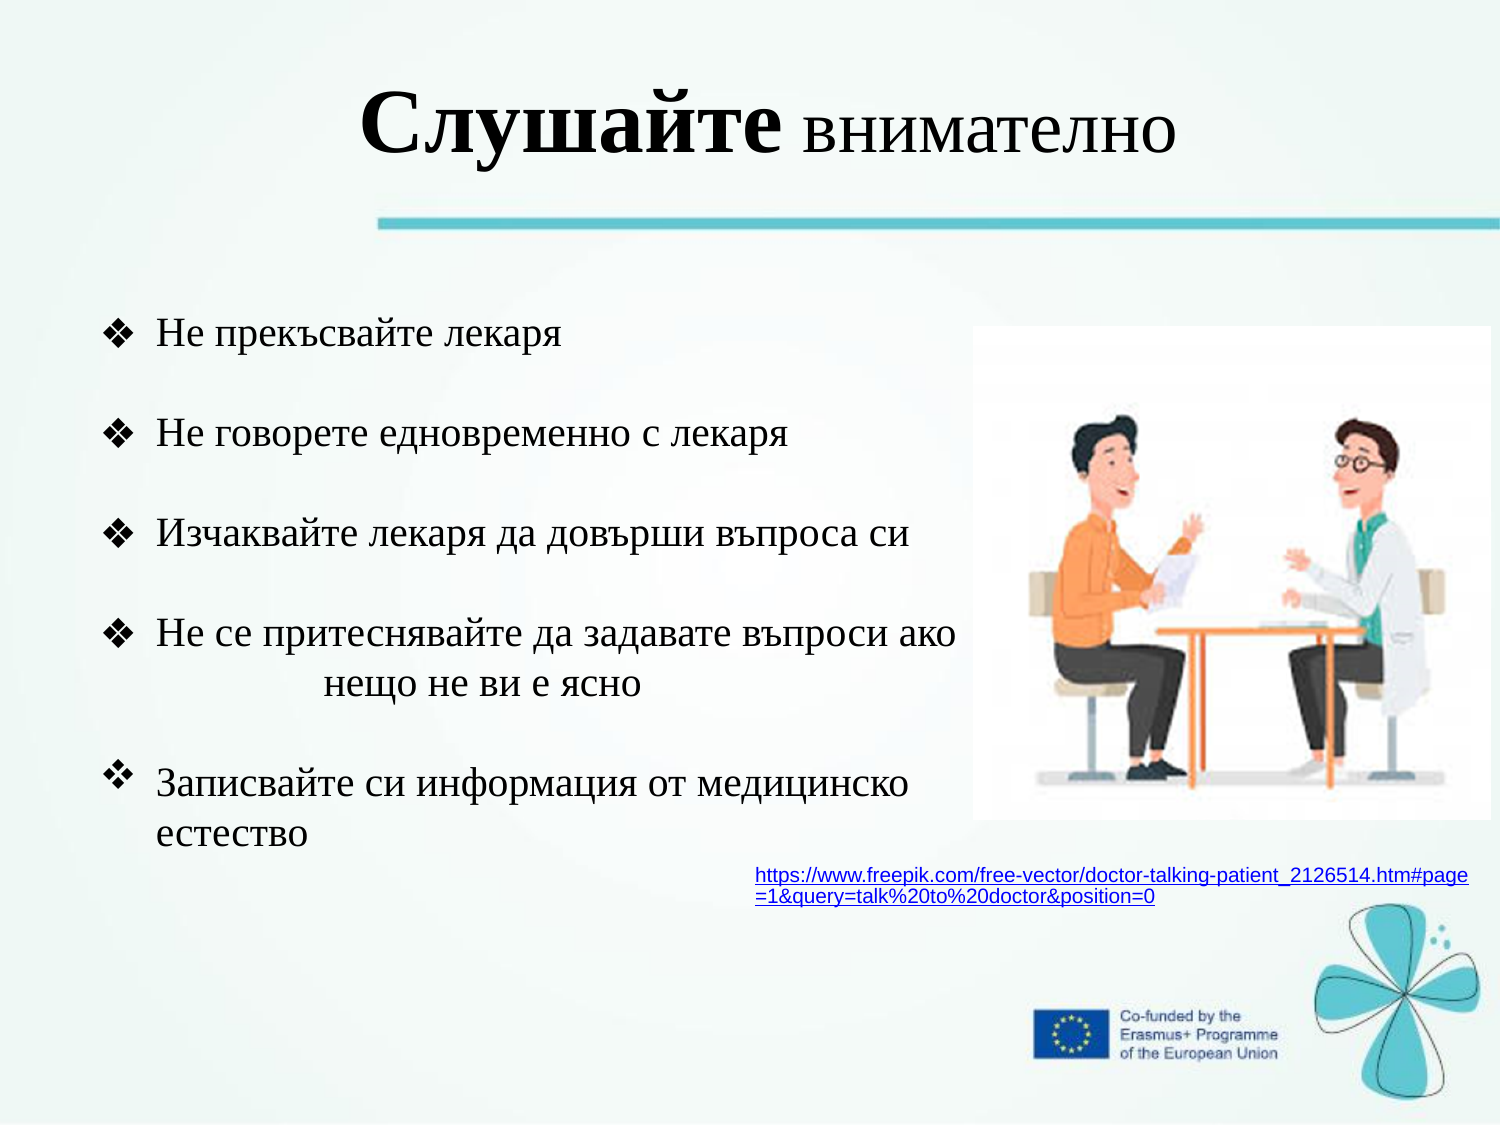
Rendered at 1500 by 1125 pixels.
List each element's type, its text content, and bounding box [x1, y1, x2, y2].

text_box Слушайте внимателно [343, 53, 1232, 178]
text_box https://www.freepik.com/free-vector/doctor-talking-patient_2126514.htm#page=1&query=talk%20to%20doctor&position=0 [740, 854, 1491, 895]
text_box Не прекъсвайте лекаря Не говорете едновременно с лекаря Изчаквайте лекаря да довърши въпроса си Не се притеснявайте да задавате въпроси ако нещо не ви е ясно Записвайте си информация от медицинско естество [9, 297, 994, 963]
picture [0, 0, 1500, 1125]
